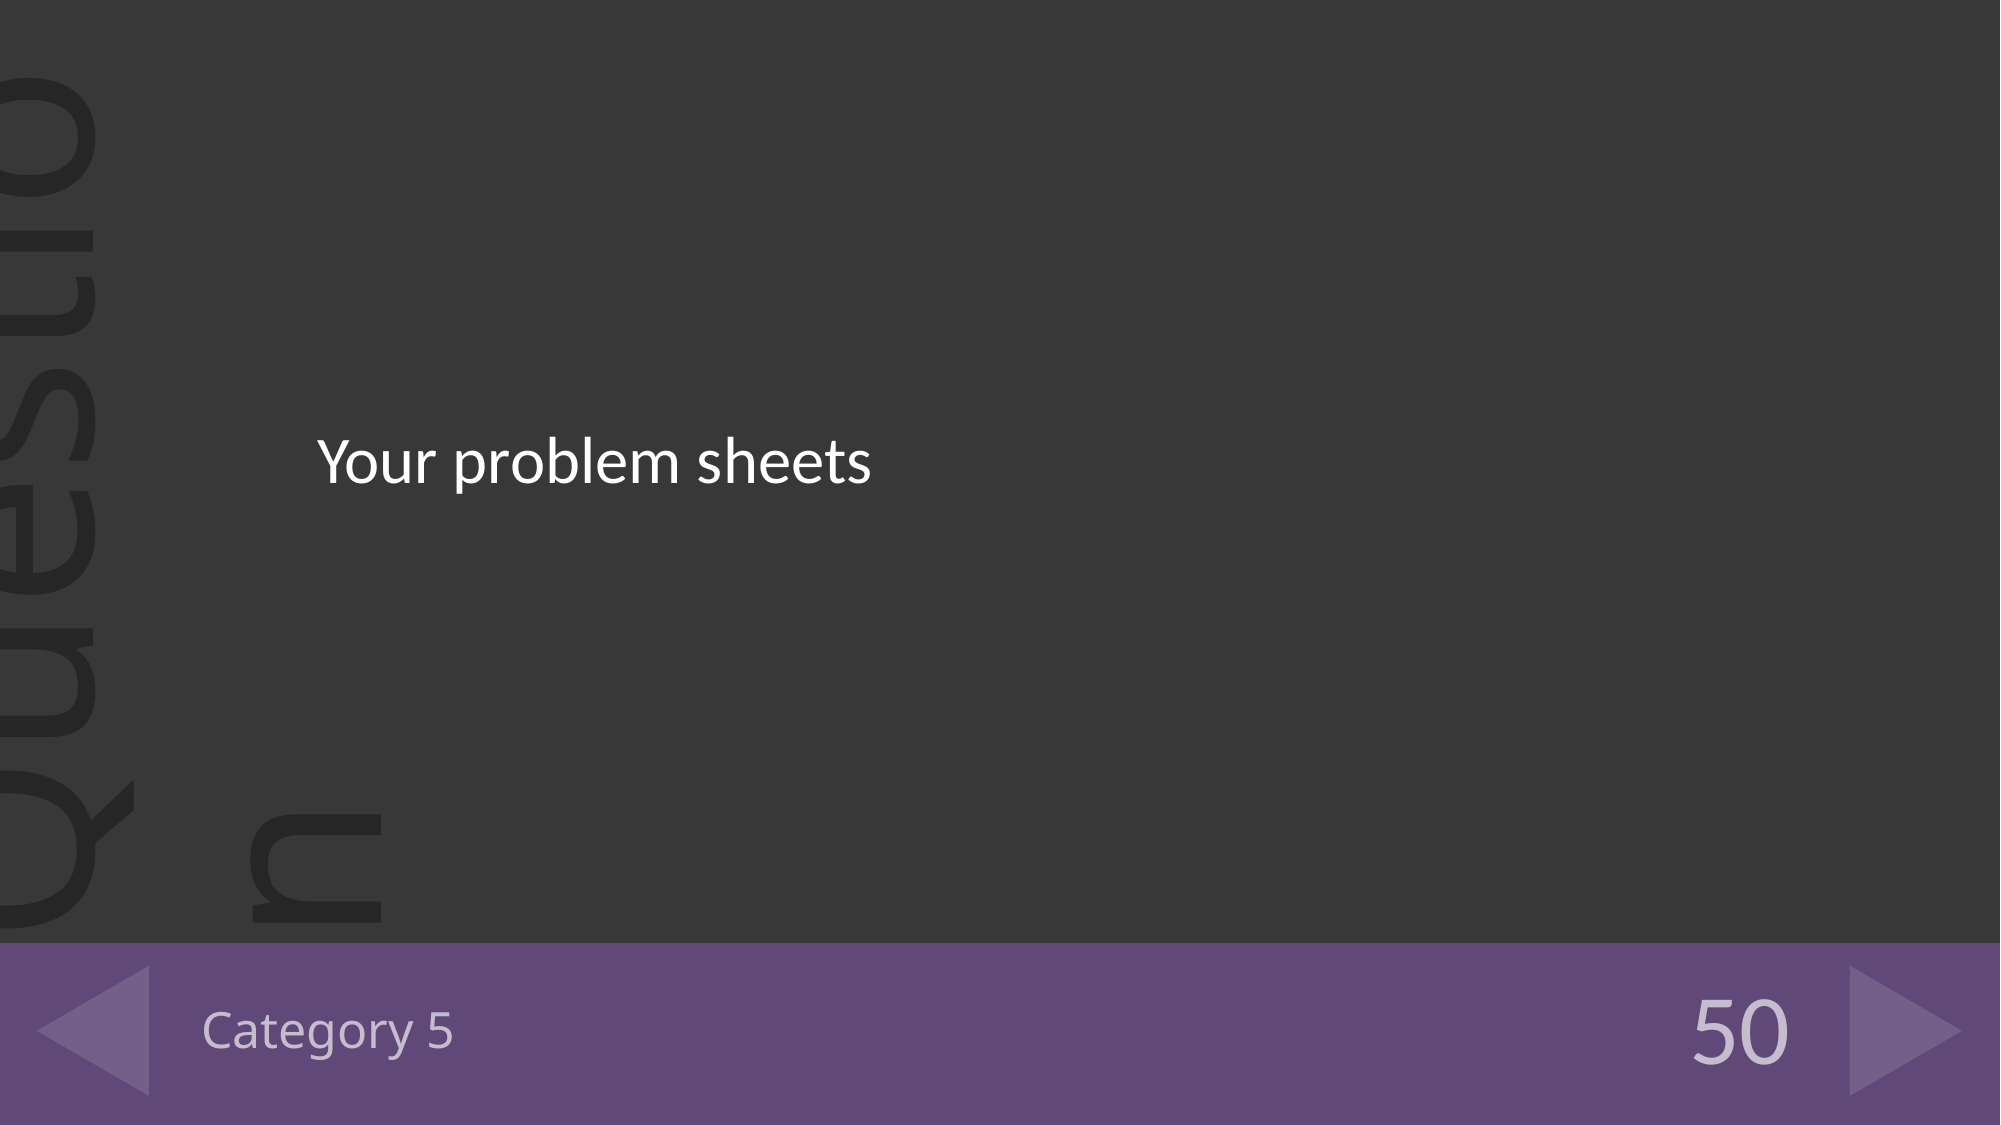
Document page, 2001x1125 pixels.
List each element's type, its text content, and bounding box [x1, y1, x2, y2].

title Category 5 [185, 967, 1494, 1097]
list Your problem sheets [302, 88, 1227, 835]
list 50 [1494, 967, 1806, 1097]
